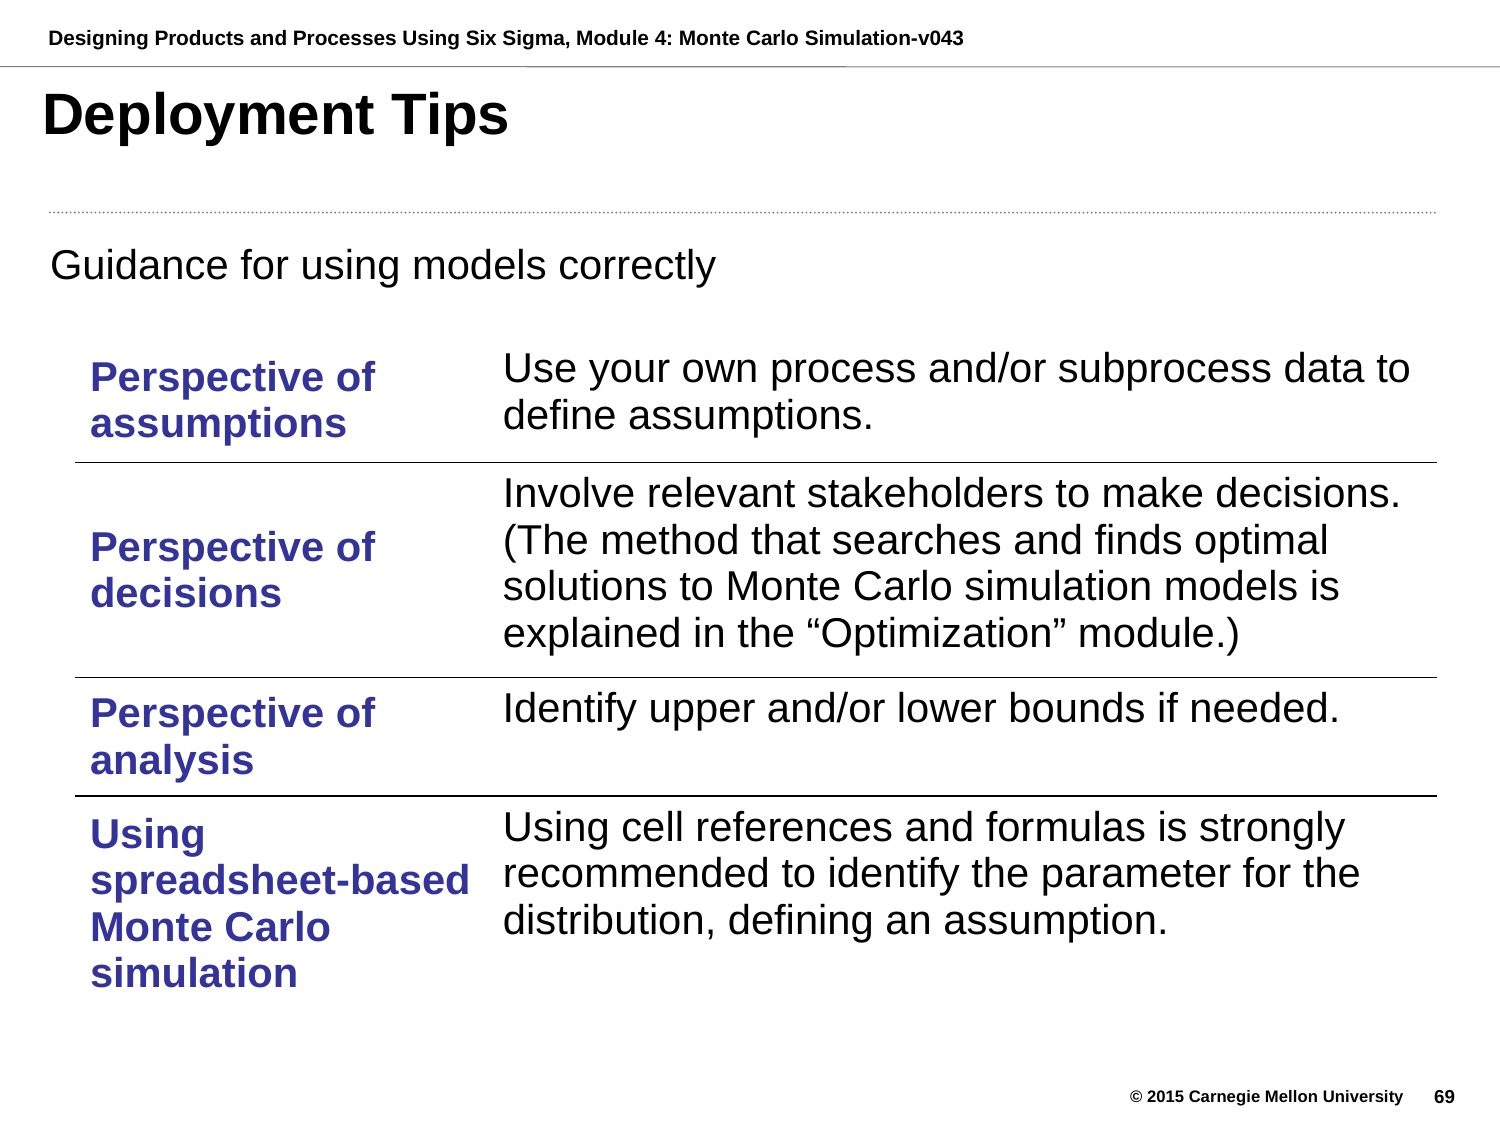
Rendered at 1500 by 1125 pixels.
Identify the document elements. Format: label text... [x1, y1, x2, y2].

table_cell Using spreadsheet-based Monte Carlo simulation [75, 797, 488, 1011]
table_cell Identify upper and/or lower bounds if needed. [488, 678, 1437, 795]
table_cell Using cell references and formulas is strongly recommended to identify the parameter for the distribution, defining an assumption. [488, 797, 1437, 1011]
list Guidance for using models correctly [50, 237, 1437, 1100]
table_cell Involve relevant stakeholders to make decisions. (The method that searches and finds optimal solutions to Monte Carlo simulation models is explained in the “Optimization” module.) [488, 463, 1437, 677]
table_cell Perspective of decisions [75, 463, 488, 677]
table_cell Perspective of analysis [75, 678, 488, 795]
table_header Use your own process and/or subprocess data to define assumptions. [488, 338, 1437, 462]
title Deployment Tips [42, 89, 1438, 146]
table_header Perspective of assumptions [75, 338, 488, 462]
